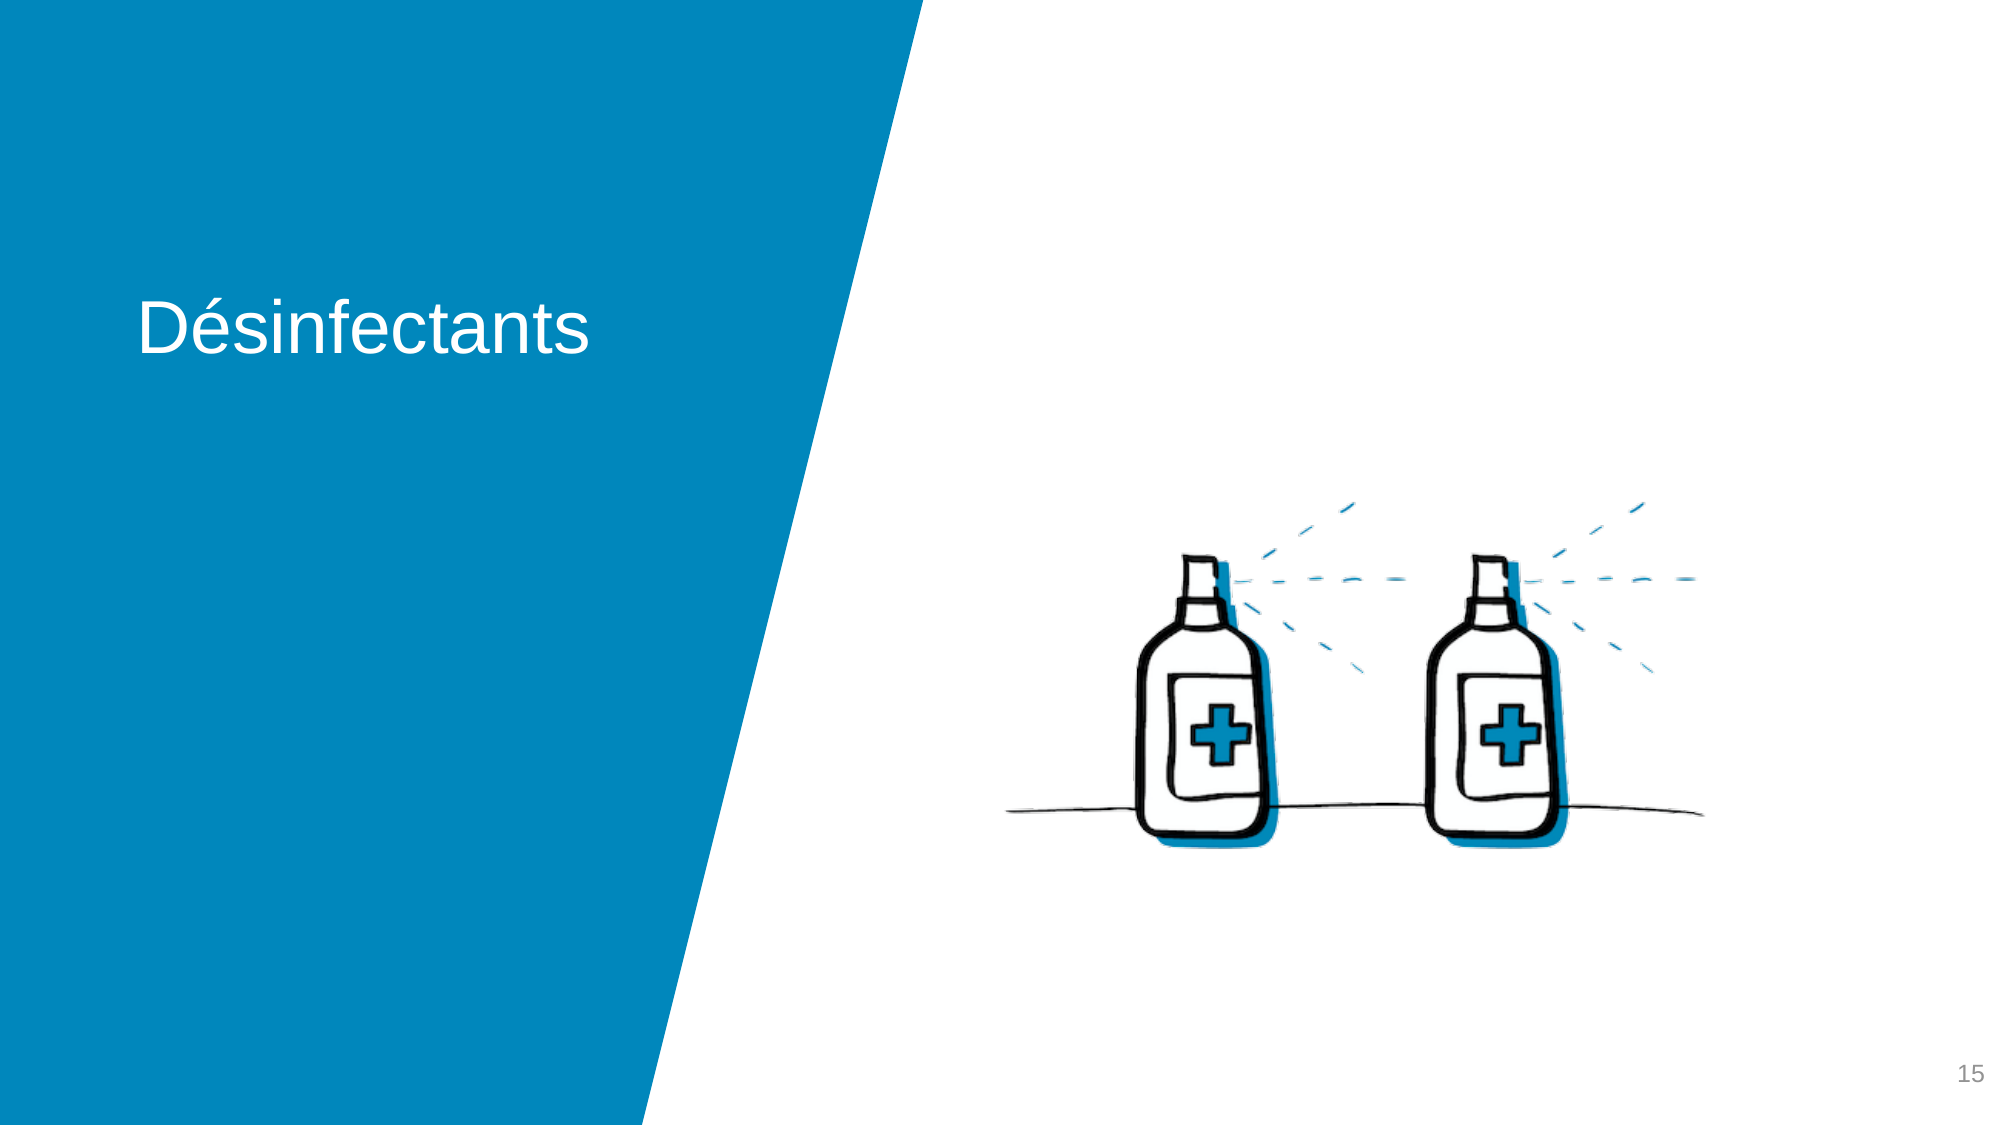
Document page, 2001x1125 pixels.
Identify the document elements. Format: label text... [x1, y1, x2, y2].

title Désinfectants [136, 0, 775, 371]
picture [892, 370, 1801, 943]
slide_number 15 [1550, 1042, 2000, 1103]
